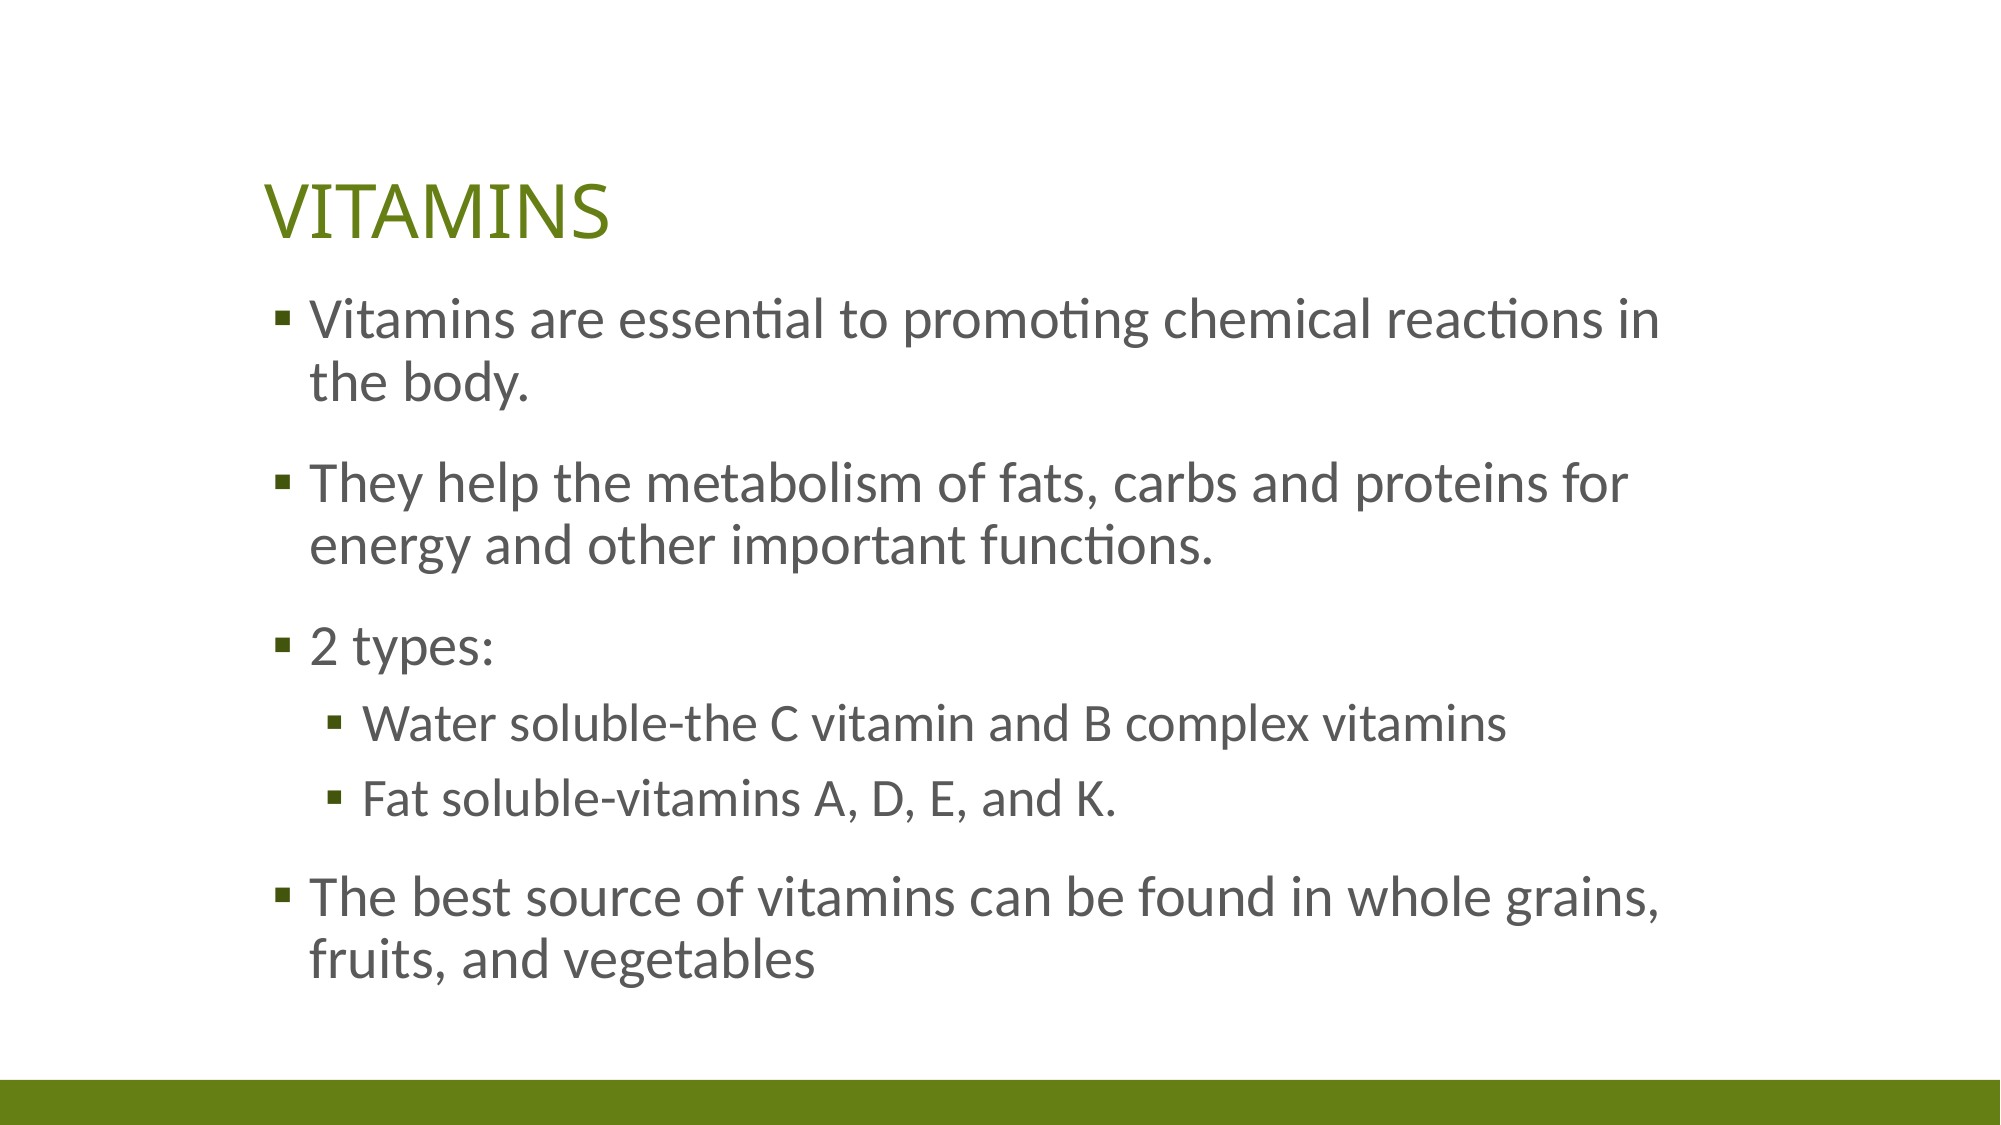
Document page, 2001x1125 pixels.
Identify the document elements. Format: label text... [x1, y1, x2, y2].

title Vitamins [249, 75, 1750, 263]
list Vitamins are essential to promoting chemical reactions in the body. They help the metabolism of fats, carbs and proteins for energy and other important functions. 2 types: Water soluble-the C vitamin and B complex vitamins Fat soluble-vitamins A, D, E, and K. The best source of vitamins can be found in whole grains, fruits, and vegetables [249, 281, 1750, 1013]
